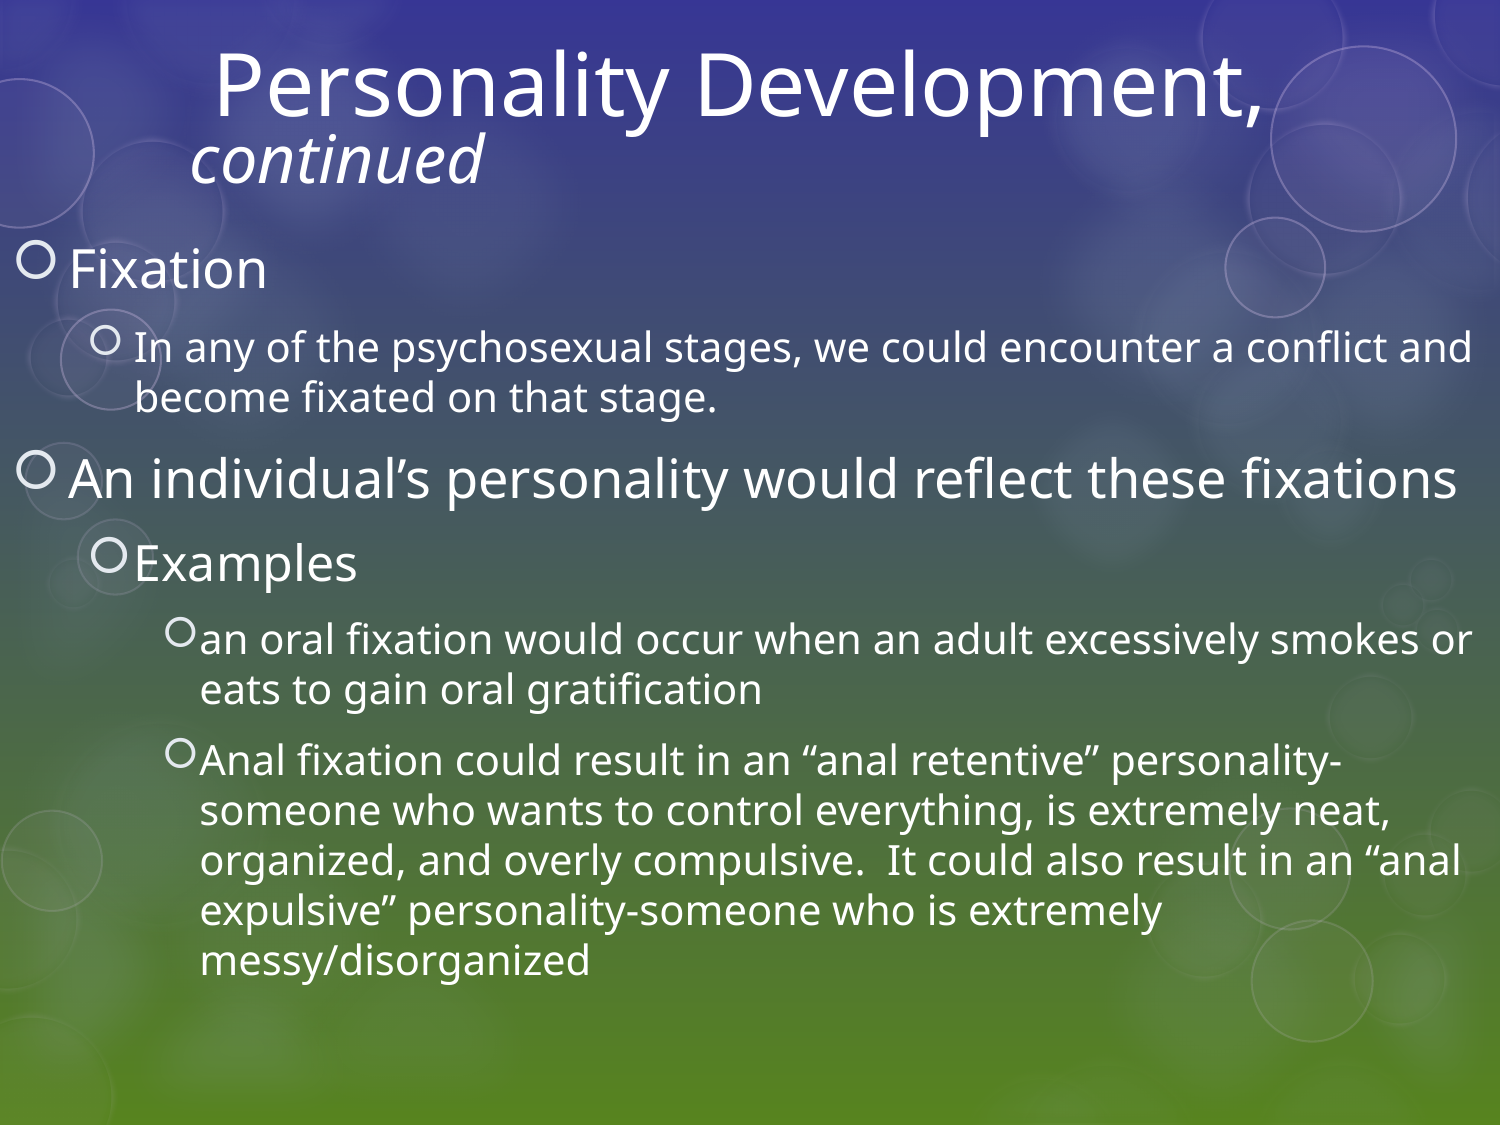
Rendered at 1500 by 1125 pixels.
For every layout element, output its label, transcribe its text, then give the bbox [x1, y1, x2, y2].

title continued [174, 81, 1344, 233]
list Fixation In any of the psychosexual stages, we could encounter a conflict and become fixated on that stage. An individual’s personality would reflect these fixations Examples an oral fixation would occur when an adult excessively smokes or eats to gain oral gratification Anal fixation could result in an “anal retentive” personality-someone who wants to control everything, is extremely neat, organized, and overly compulsive. It could also result in an “anal expulsive” personality-someone who is extremely messy/disorganized [0, 200, 1500, 1125]
text_box Personality Development, [167, 5, 1336, 157]
